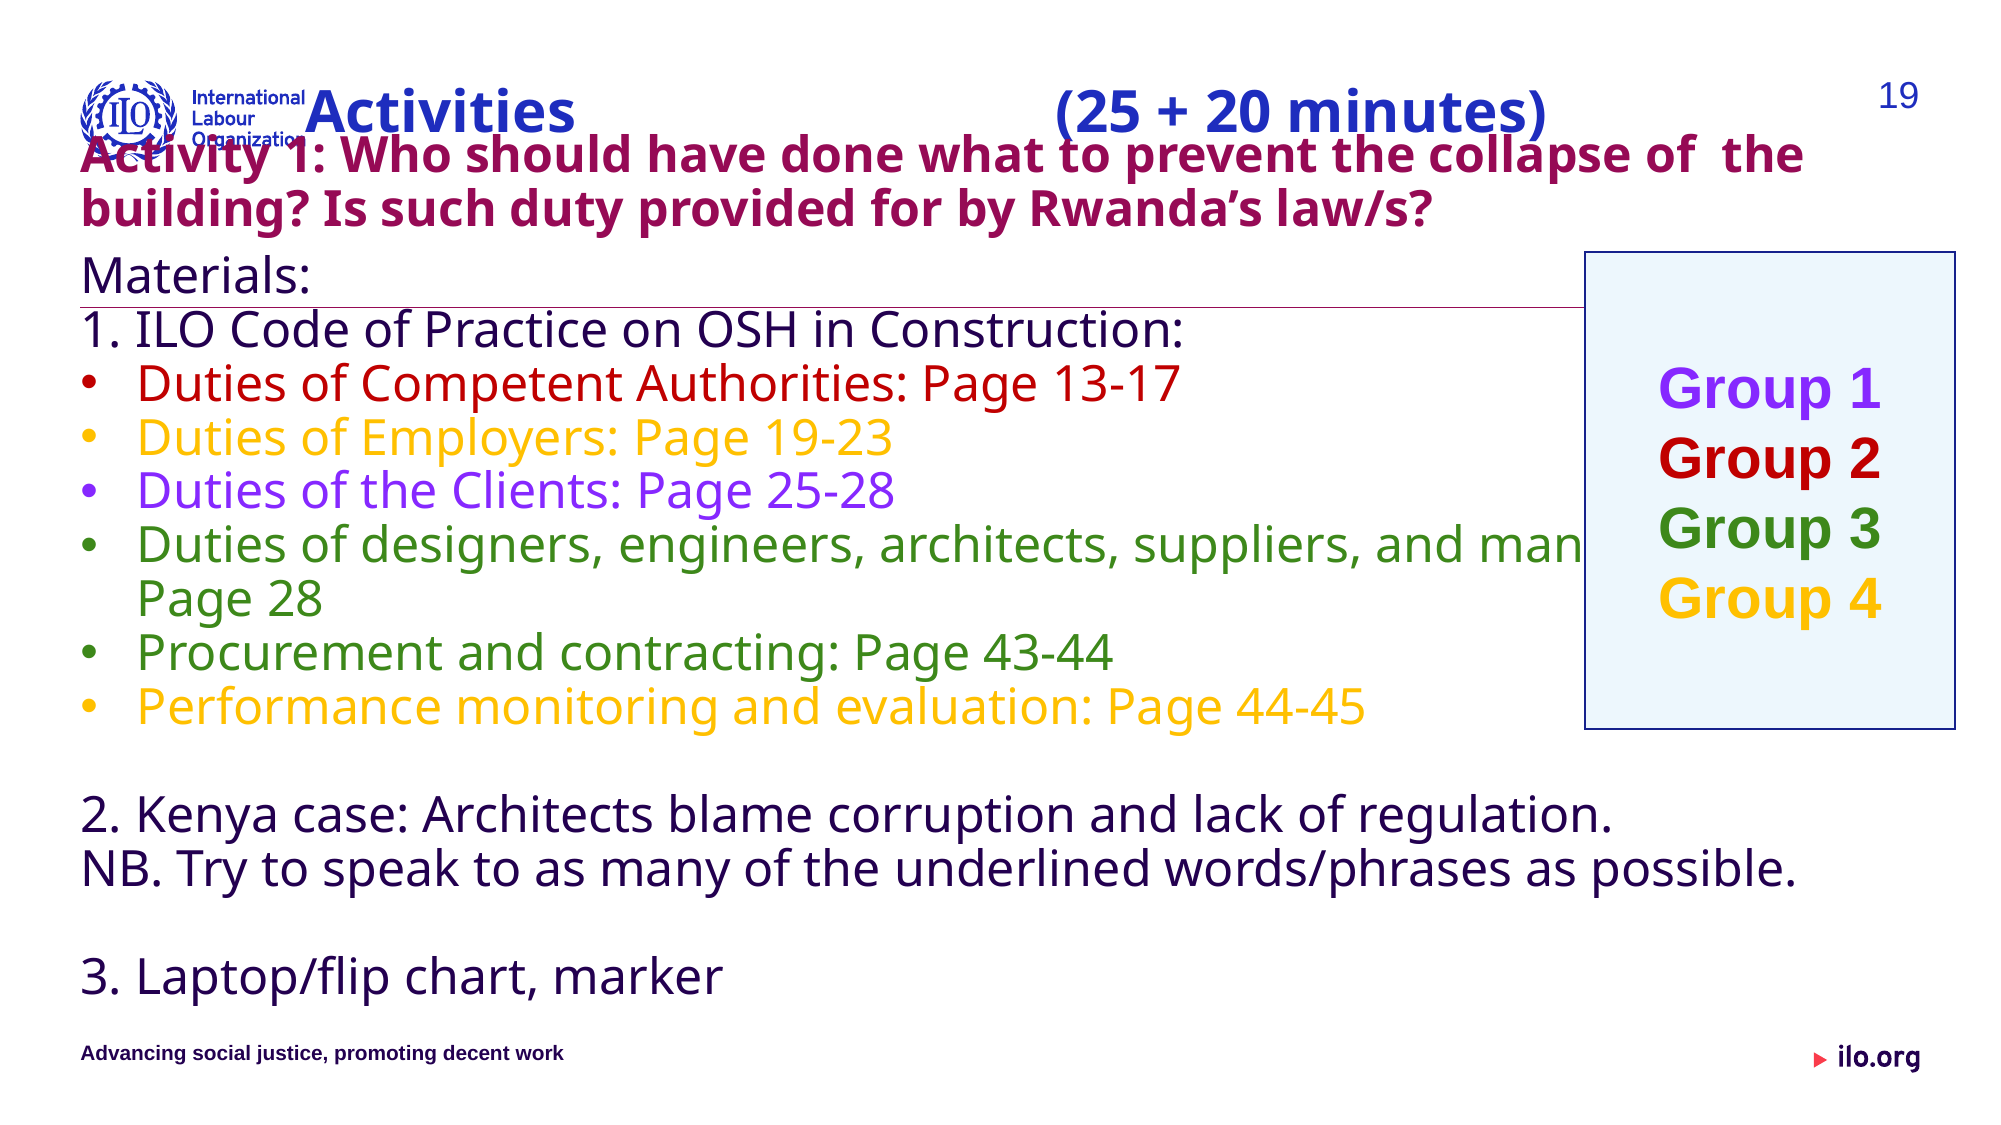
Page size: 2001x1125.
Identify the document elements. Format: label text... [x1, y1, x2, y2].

slide_number 19 [1830, 70, 1920, 119]
text_box Group 1 Group 2 Group 3 Group 4 [1584, 251, 1956, 730]
title Activities (25 + 20 minutes) [305, 82, 1844, 129]
footer Advancing social justice, promoting decent work [80, 1039, 1000, 1070]
list Activity 1: Who should have done what to prevent the collapse of the building? Is such duty provided for by Rwanda’s law/s? Materials: 1. ILO Code of Practice on OSH in Construction: Duties of Competent Authorities: Page 13-17 Duties of Employers: Page 19-23 Duties of the Clients: Page 25-28 Duties of designers, engineers, architects, suppliers, and manufacturers: Page 28 Procurement and contracting: Page 43-44 Performance monitoring and evaluation: Page 44-45 2. Kenya case: Architects blame corruption and lack of regulation. NB. Try to speak to as many of the underlined words/phrases as possible. 3. Laptop/flip chart, marker [80, 129, 1920, 906]
